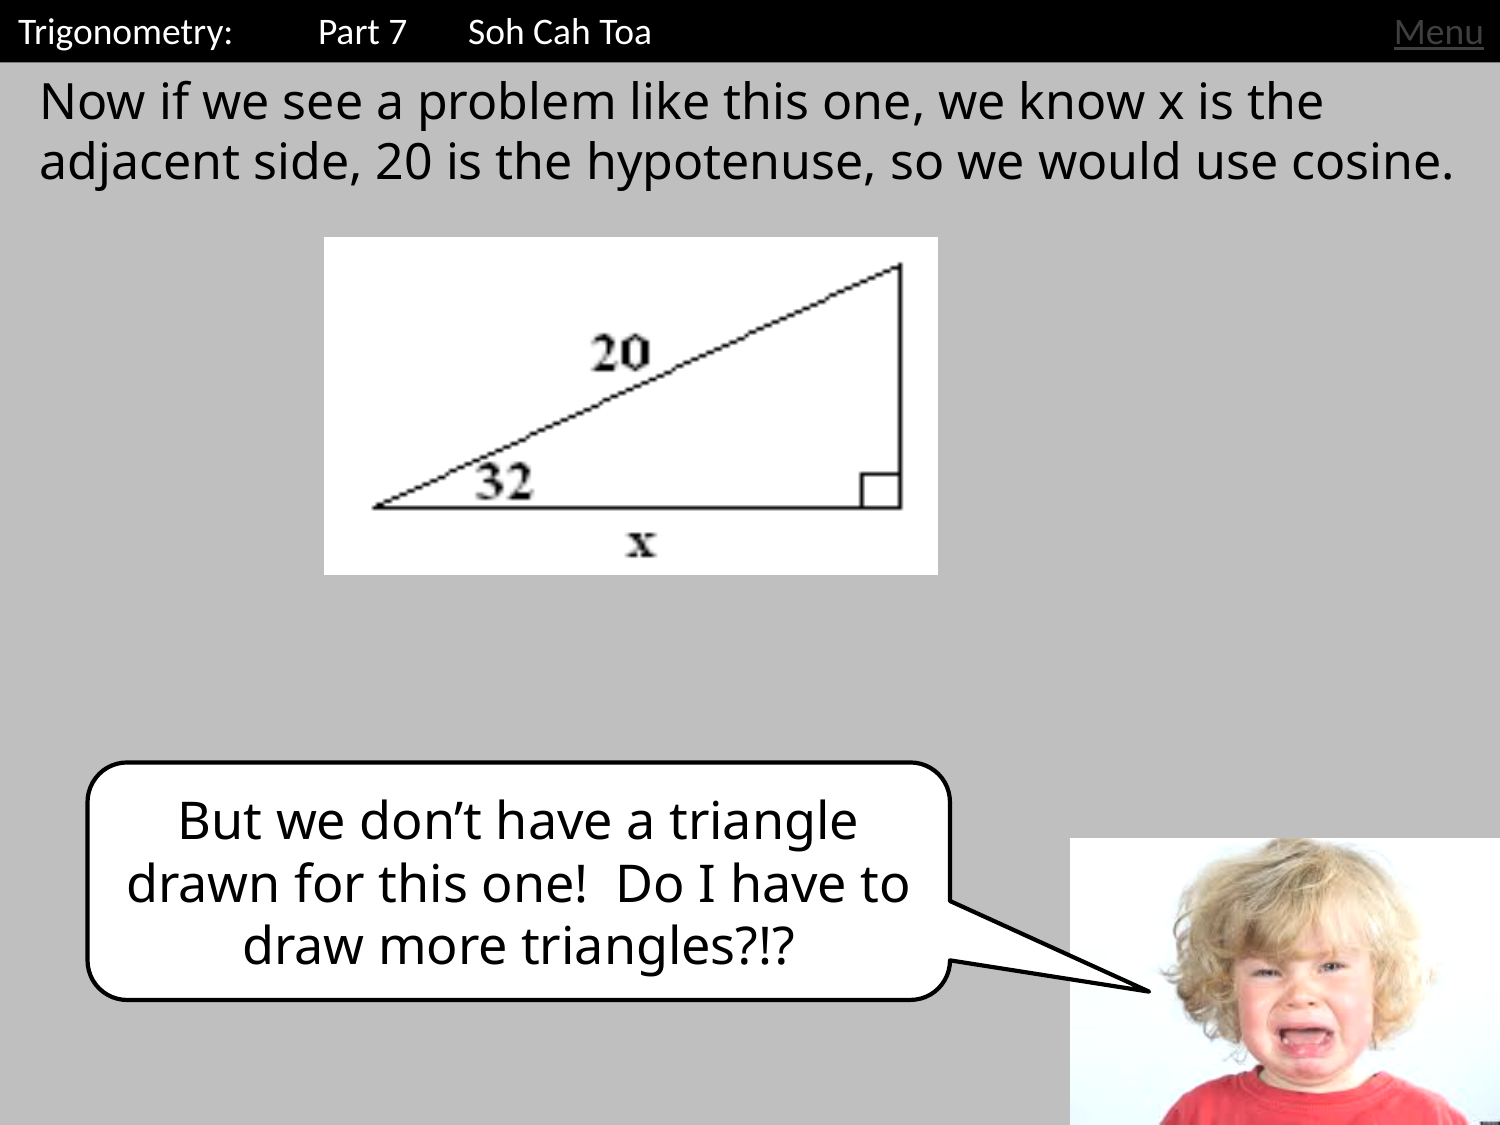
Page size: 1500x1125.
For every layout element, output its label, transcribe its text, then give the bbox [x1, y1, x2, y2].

text_box Now if we see a problem like this one, we know x is the adjacent side, 20 is the hypotenuse, so we would use cosine. [24, 62, 1475, 198]
text_box [0, 0, 1500, 64]
text_box Menu [1379, 0, 1500, 60]
text_box Trigonometry: Part 7 Soh Cah Toa [3, 0, 668, 60]
picture [324, 237, 938, 576]
picture [1069, 838, 1500, 1125]
text_box But we don’t have a triangle drawn for this one! Do I have to draw more triangles?!? [85, 760, 1064, 1003]
